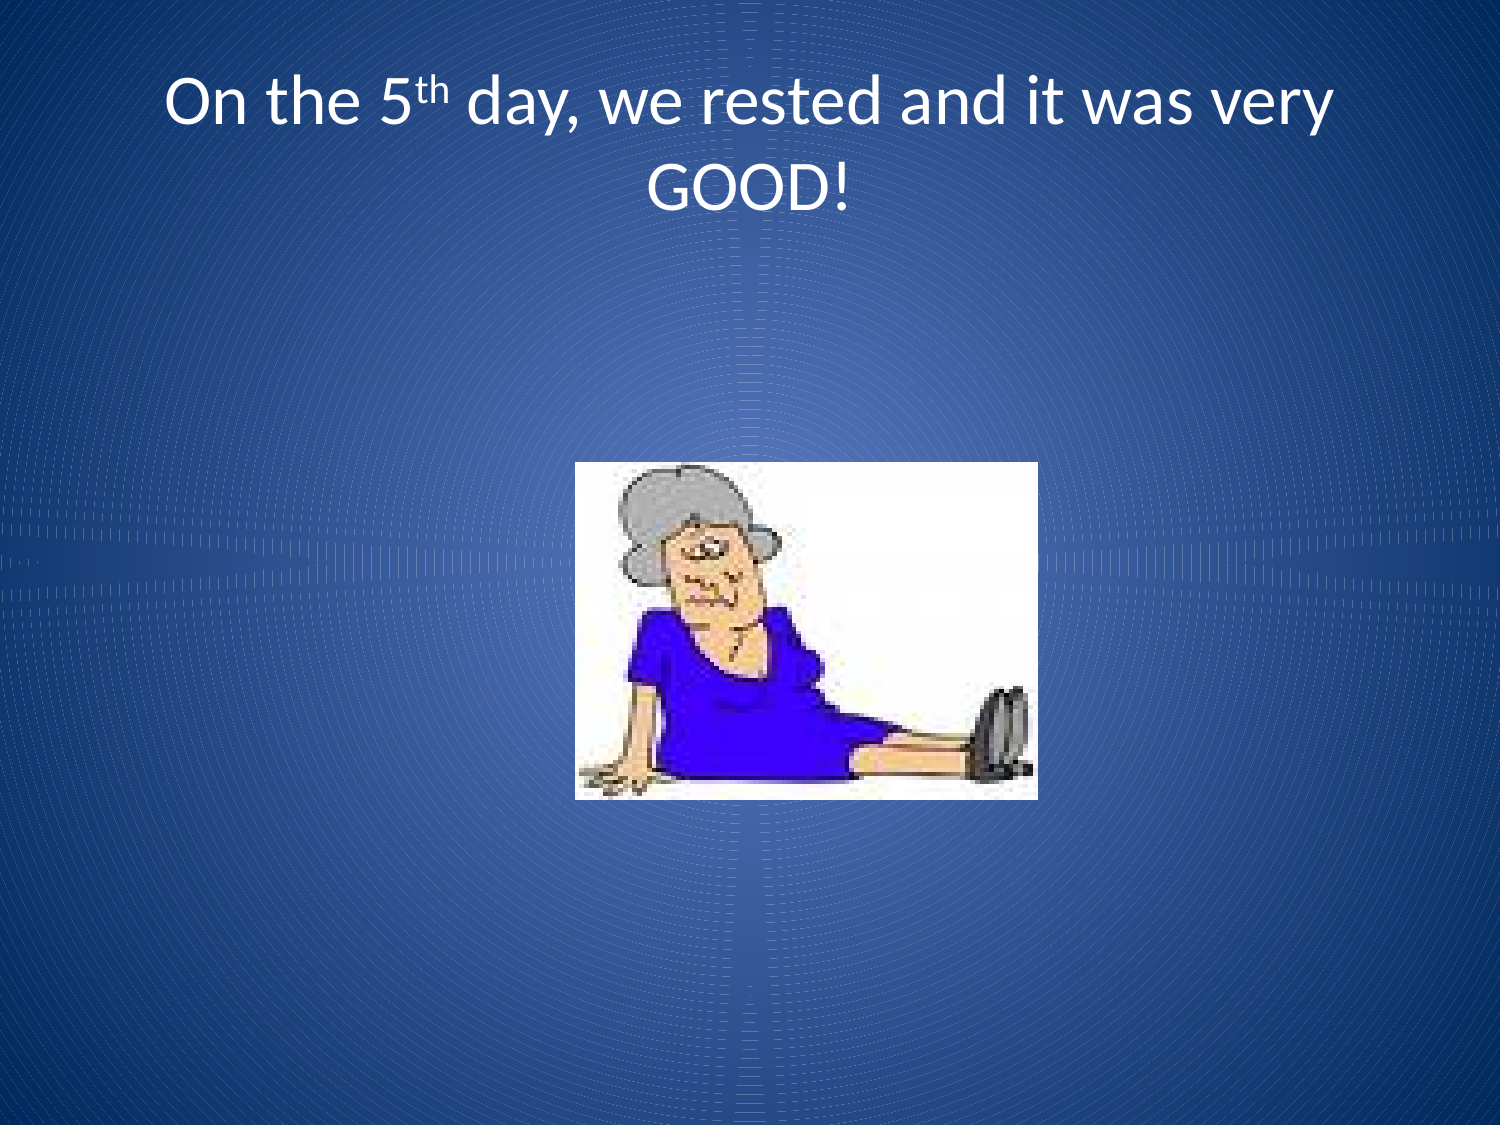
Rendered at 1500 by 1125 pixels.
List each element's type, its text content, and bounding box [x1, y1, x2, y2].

title On the 5th day, we rested and it was very GOOD! [75, 45, 1425, 233]
picture [574, 462, 1038, 801]
